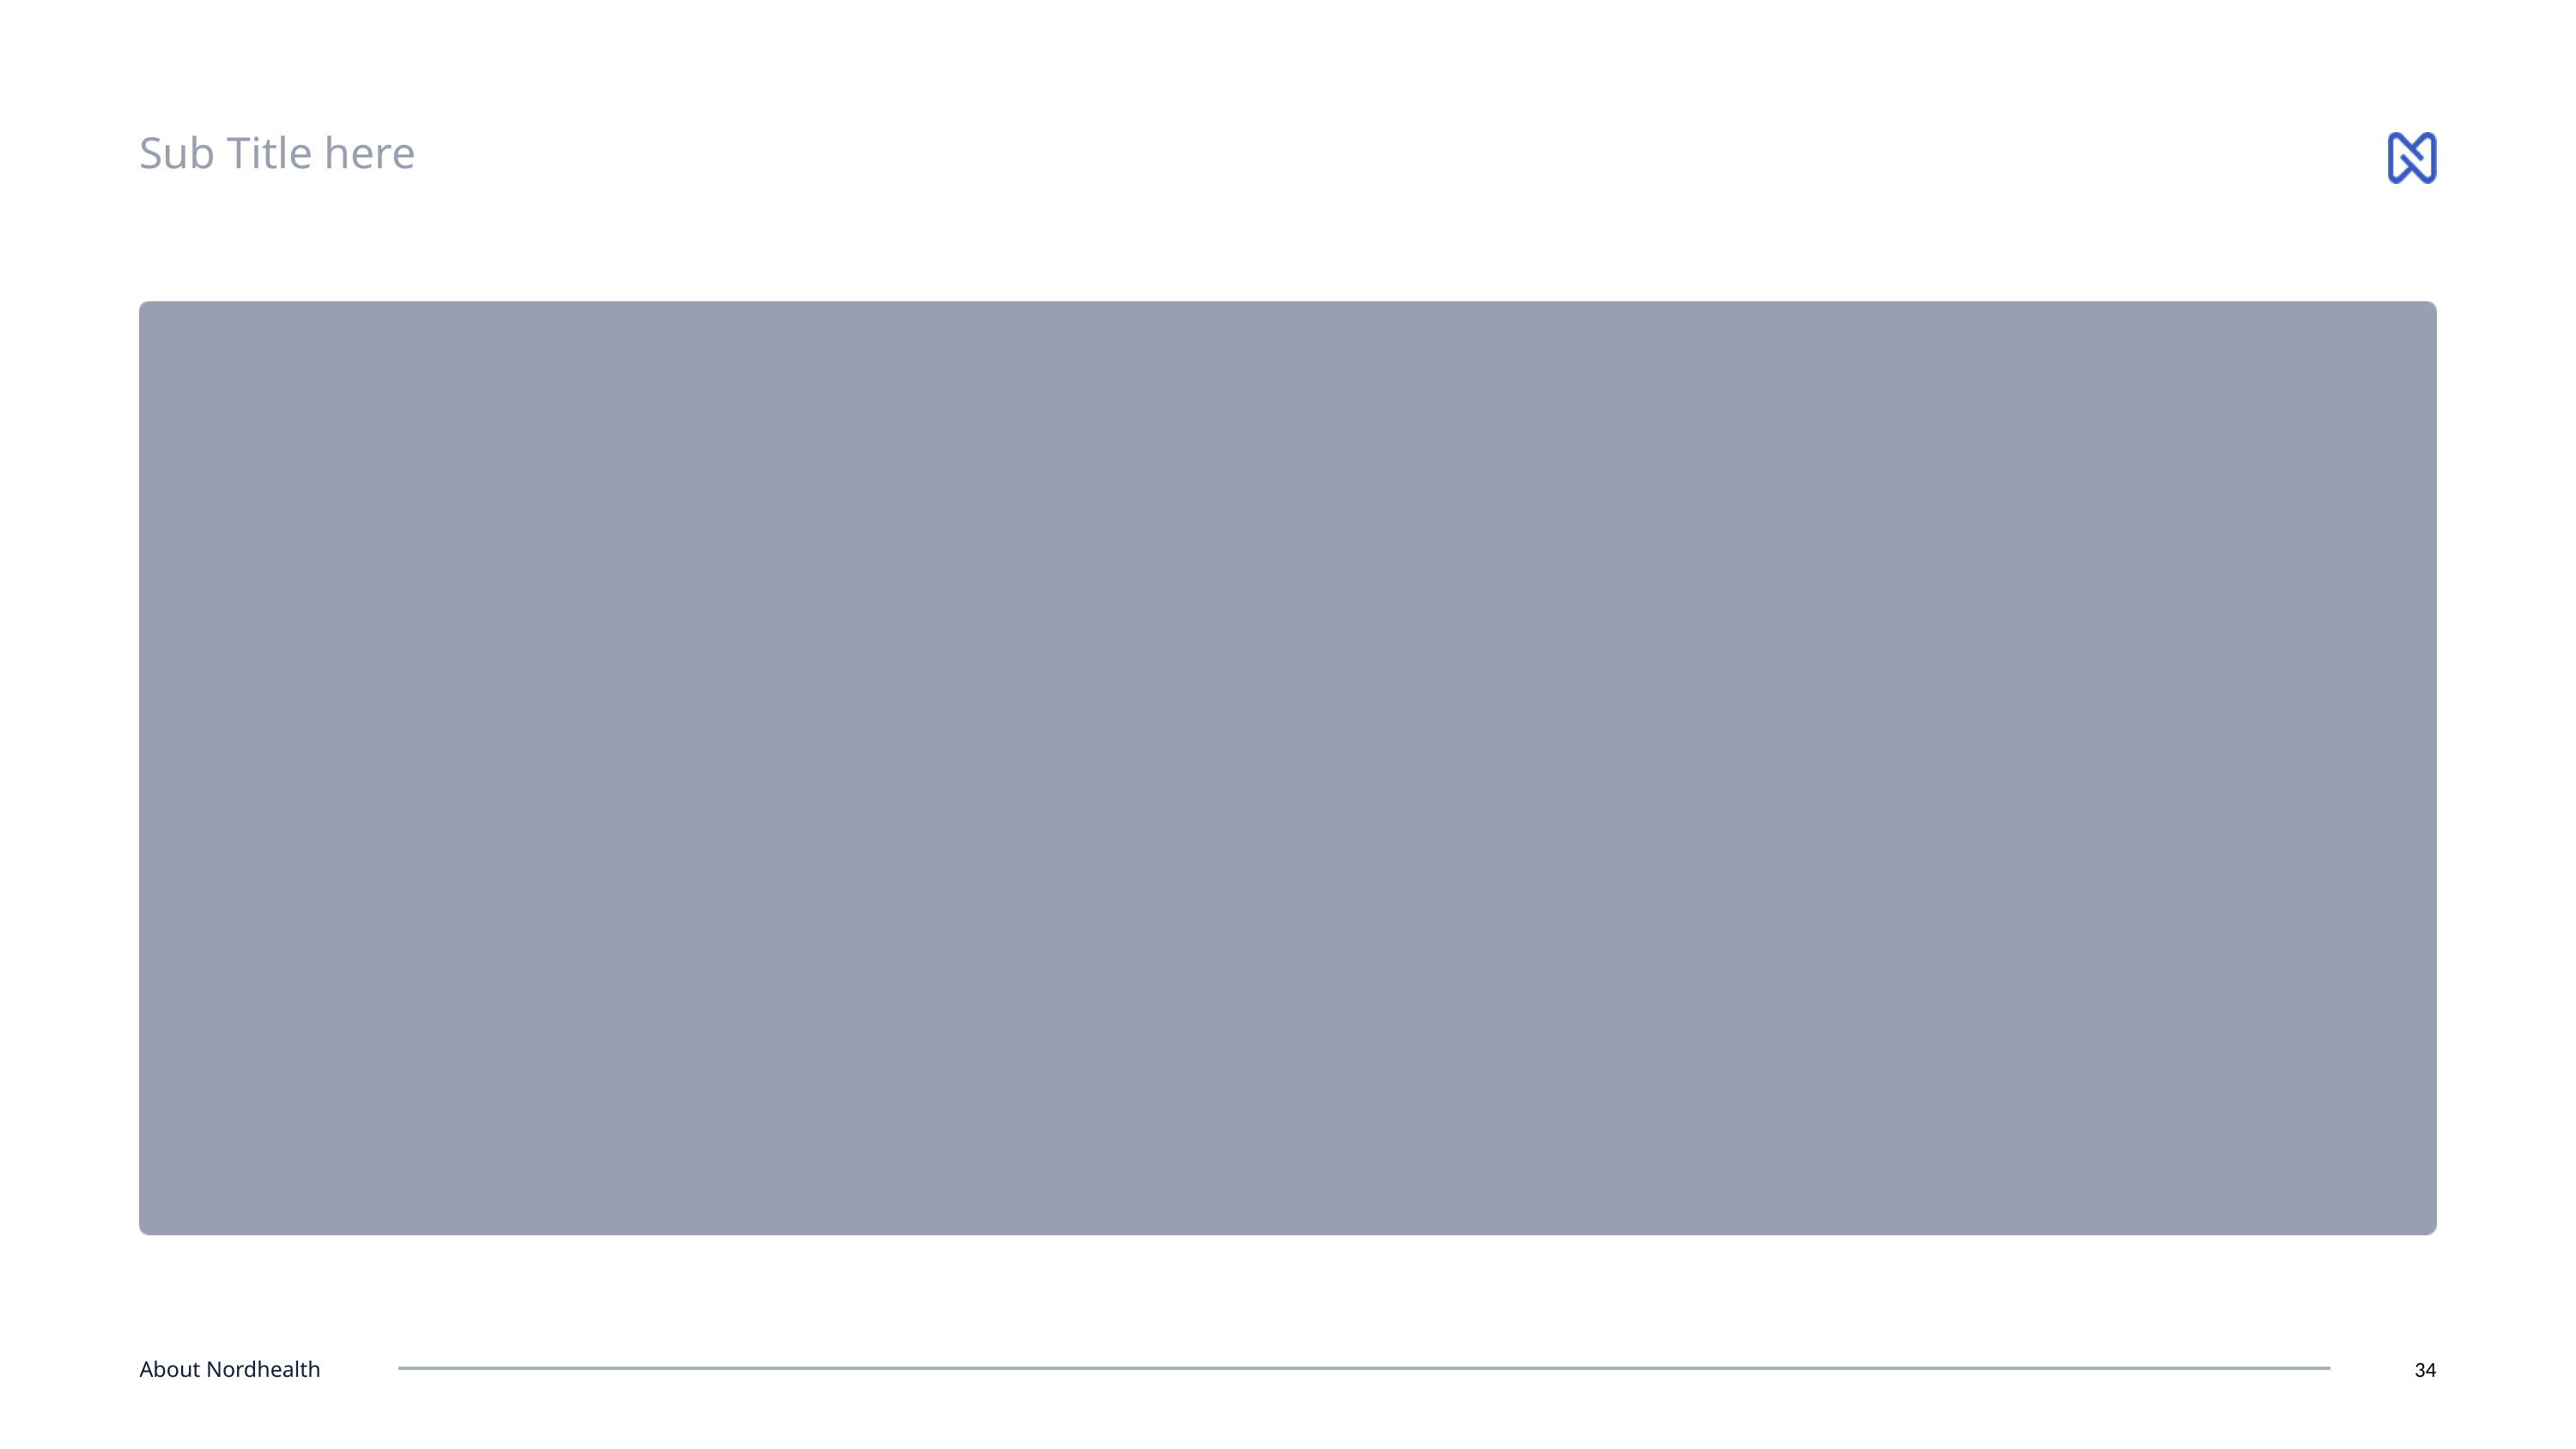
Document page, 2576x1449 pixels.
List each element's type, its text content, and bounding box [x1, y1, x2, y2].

picture [2388, 132, 2437, 184]
text_box 34 [2150, 1343, 2437, 1382]
picture [139, 301, 2437, 1236]
text_box About Nordhealth [139, 1343, 433, 1382]
text_box Sub Title here [139, 118, 1008, 178]
picture [398, 1367, 2330, 1370]
